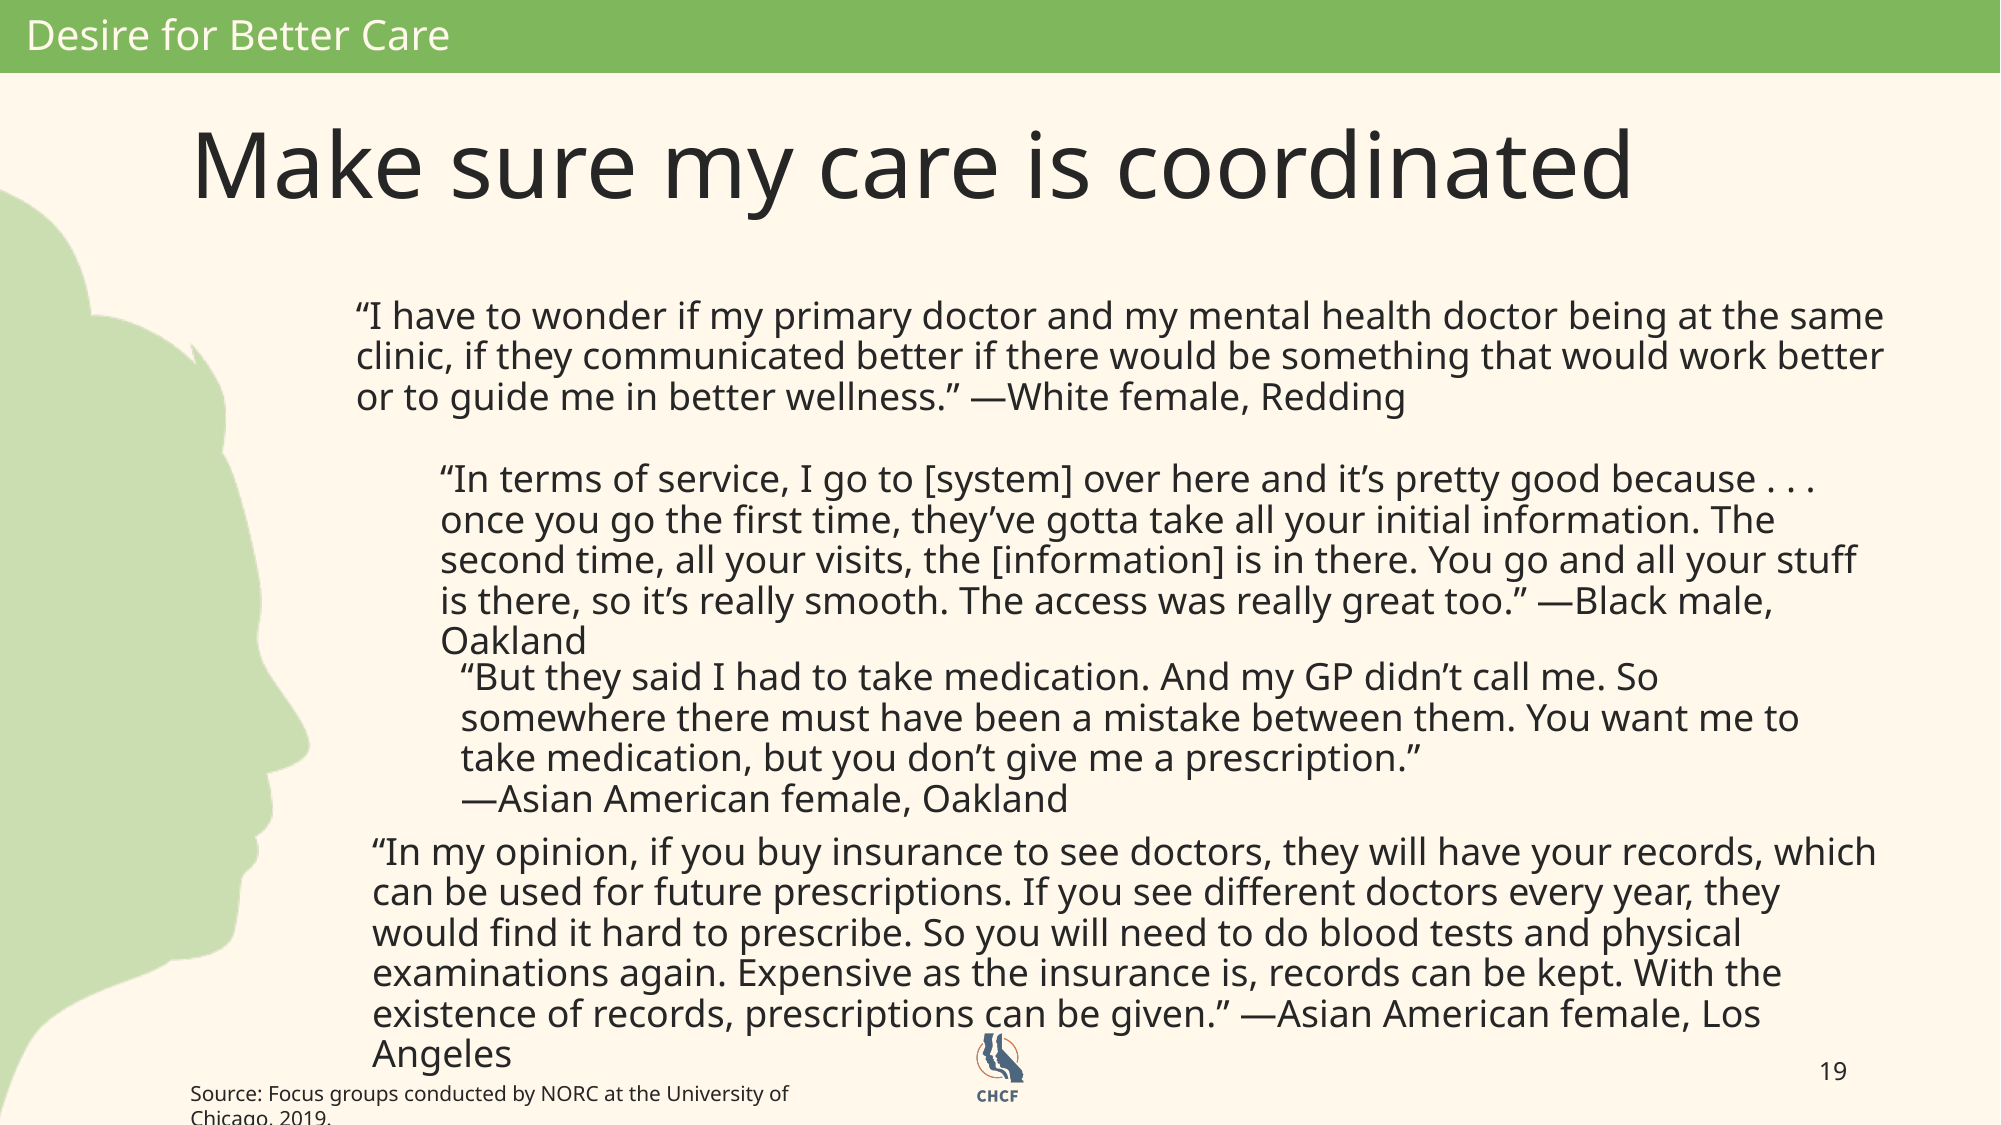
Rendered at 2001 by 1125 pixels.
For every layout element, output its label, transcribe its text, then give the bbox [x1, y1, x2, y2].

text_box Source: Focus groups conducted by NORC at the University of Chicago, 2019. [175, 1072, 849, 1125]
text_box “I have to wonder if my primary doctor and my mental health doctor being at the same clinic, if they communicated better if there would be something that would work better or to guide me in better wellness.” —White female, Redding [340, 289, 1907, 396]
slide_number 19 [1412, 1042, 1863, 1103]
picture [951, 1009, 1049, 1125]
text_box “In my opinion, if you buy insurance to see doctors, they will have your records, which can be used for future prescriptions. If you see different doctors every year, they would find it hard to prescribe. So you will need to do blood tests and physical examinations again. Expensive as the insurance is, records can be kept. With the existence of records, prescriptions can be given.” —Asian American female, Los Angeles [356, 825, 1908, 941]
text_box Desire for Better Care [0, 0, 2000, 73]
picture [0, 162, 584, 1125]
text_box “In terms of service, I go to [system] over here and it’s pretty good because . . . once you go the first time, they’ve gotta take all your initial information. The second time, all your visits, the [information] is in there. You go and all your stuff is there, so it’s really smooth. The access was really great too.” —Black male, Oakland [425, 453, 1905, 594]
title Make sure my care is coordinated [175, 73, 1863, 278]
text_box “But they said I had to take medication. And my GP didn’t call me. So somewhere there must have been a mistake between them. You want me to take medication, but you don’t give me a prescription.” —Asian American female, Oakland [445, 650, 1886, 756]
